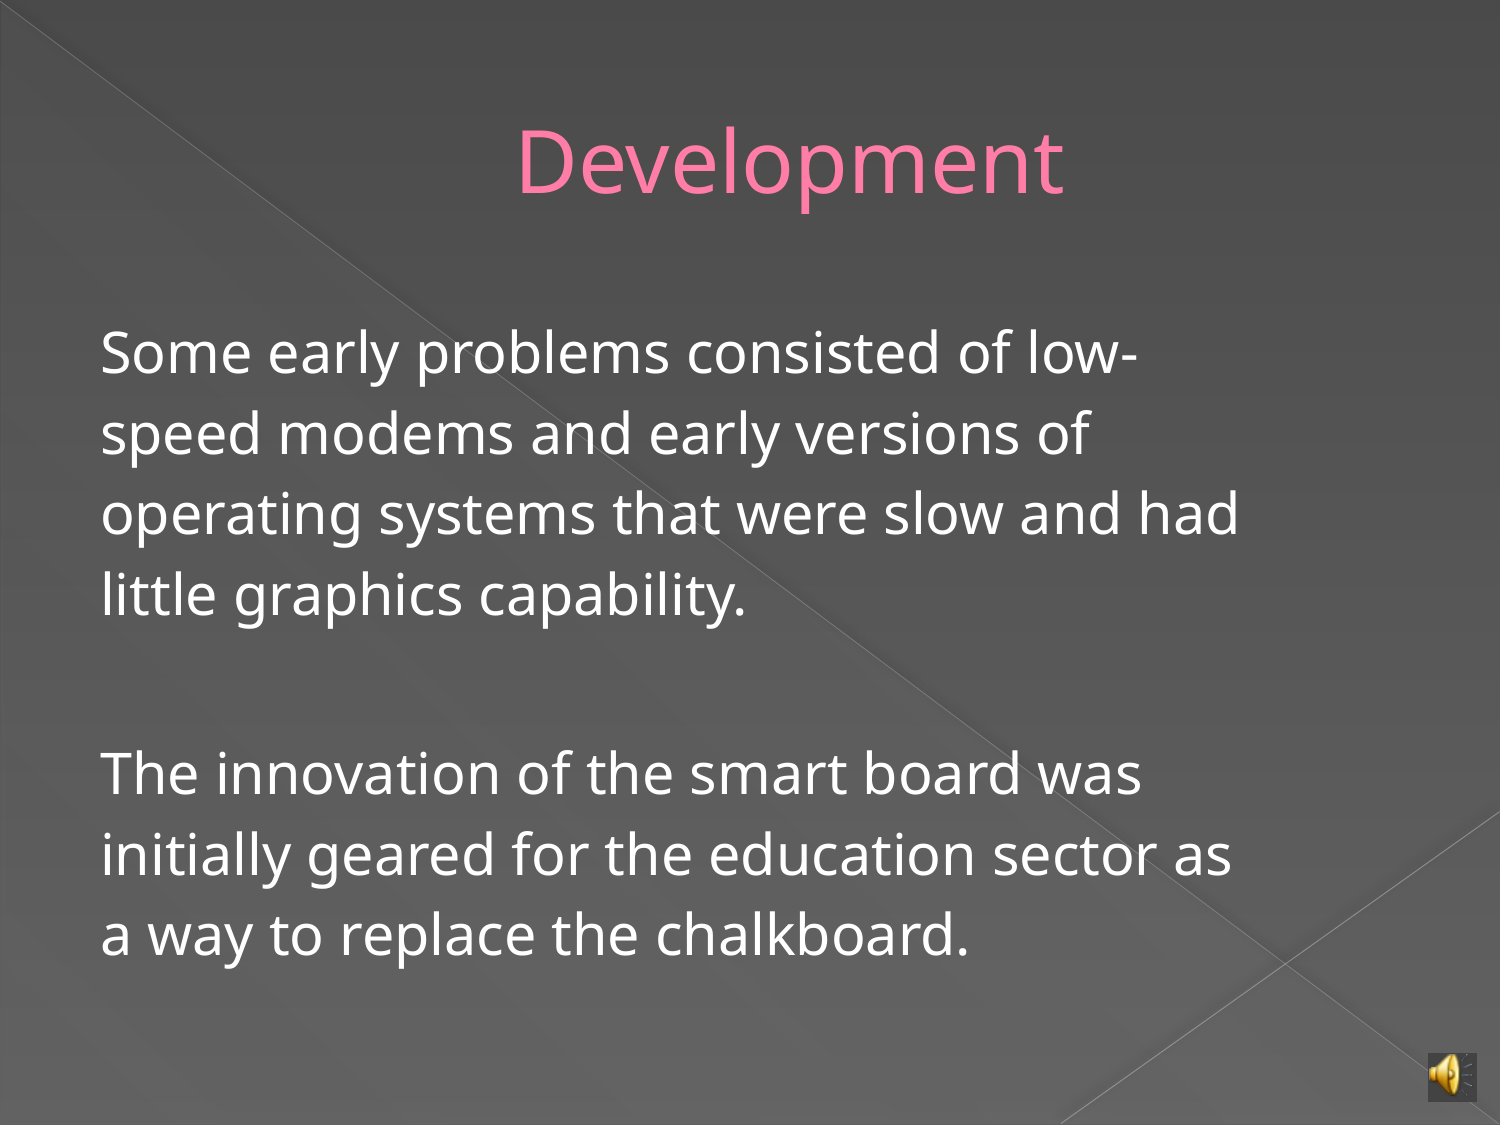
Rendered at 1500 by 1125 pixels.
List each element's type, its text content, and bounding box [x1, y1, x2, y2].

picture [1427, 1052, 1478, 1103]
title Development [75, 43, 1425, 274]
list Some early problems consisted of low- speed modems and early versions of operating systems that were slow and had little graphics capability. The innovation of the smart board was initially geared for the education sector as a way to replace the chalkboard. [75, 308, 1425, 1059]
